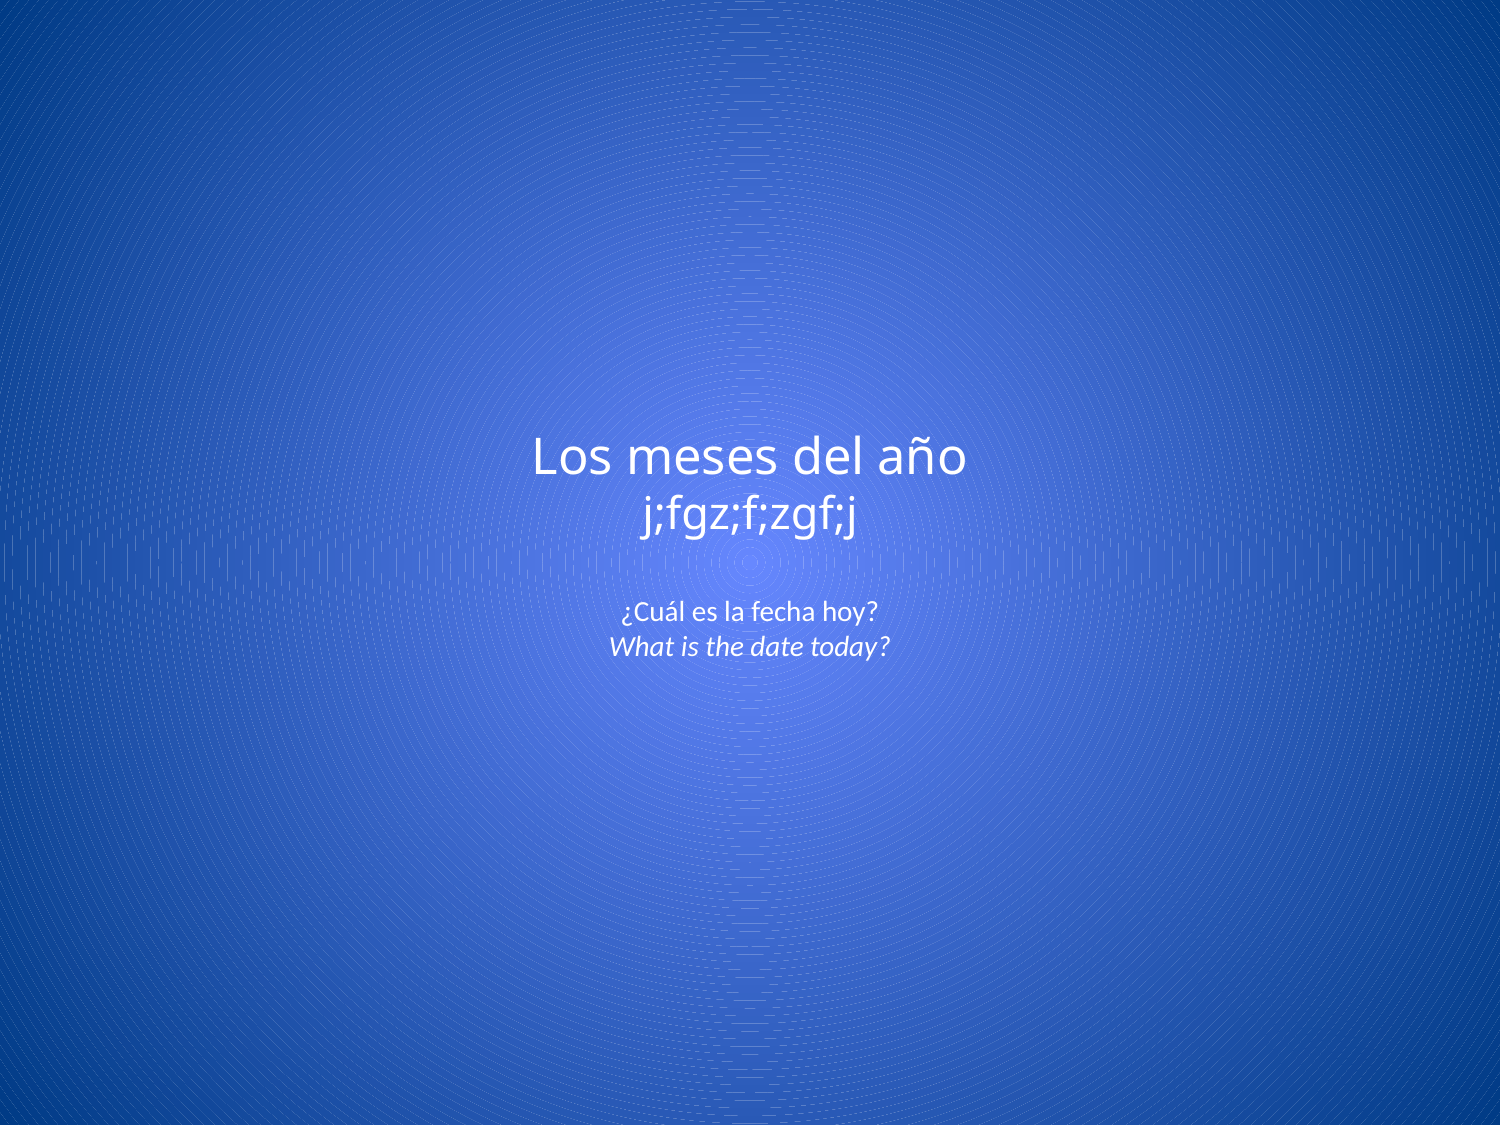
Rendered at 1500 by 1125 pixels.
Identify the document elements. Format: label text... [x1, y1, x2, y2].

title Los meses del año j;fgz;f;zgf;j ¿Cuál es la fecha hoy? What is the date today? [75, 45, 1425, 1055]
